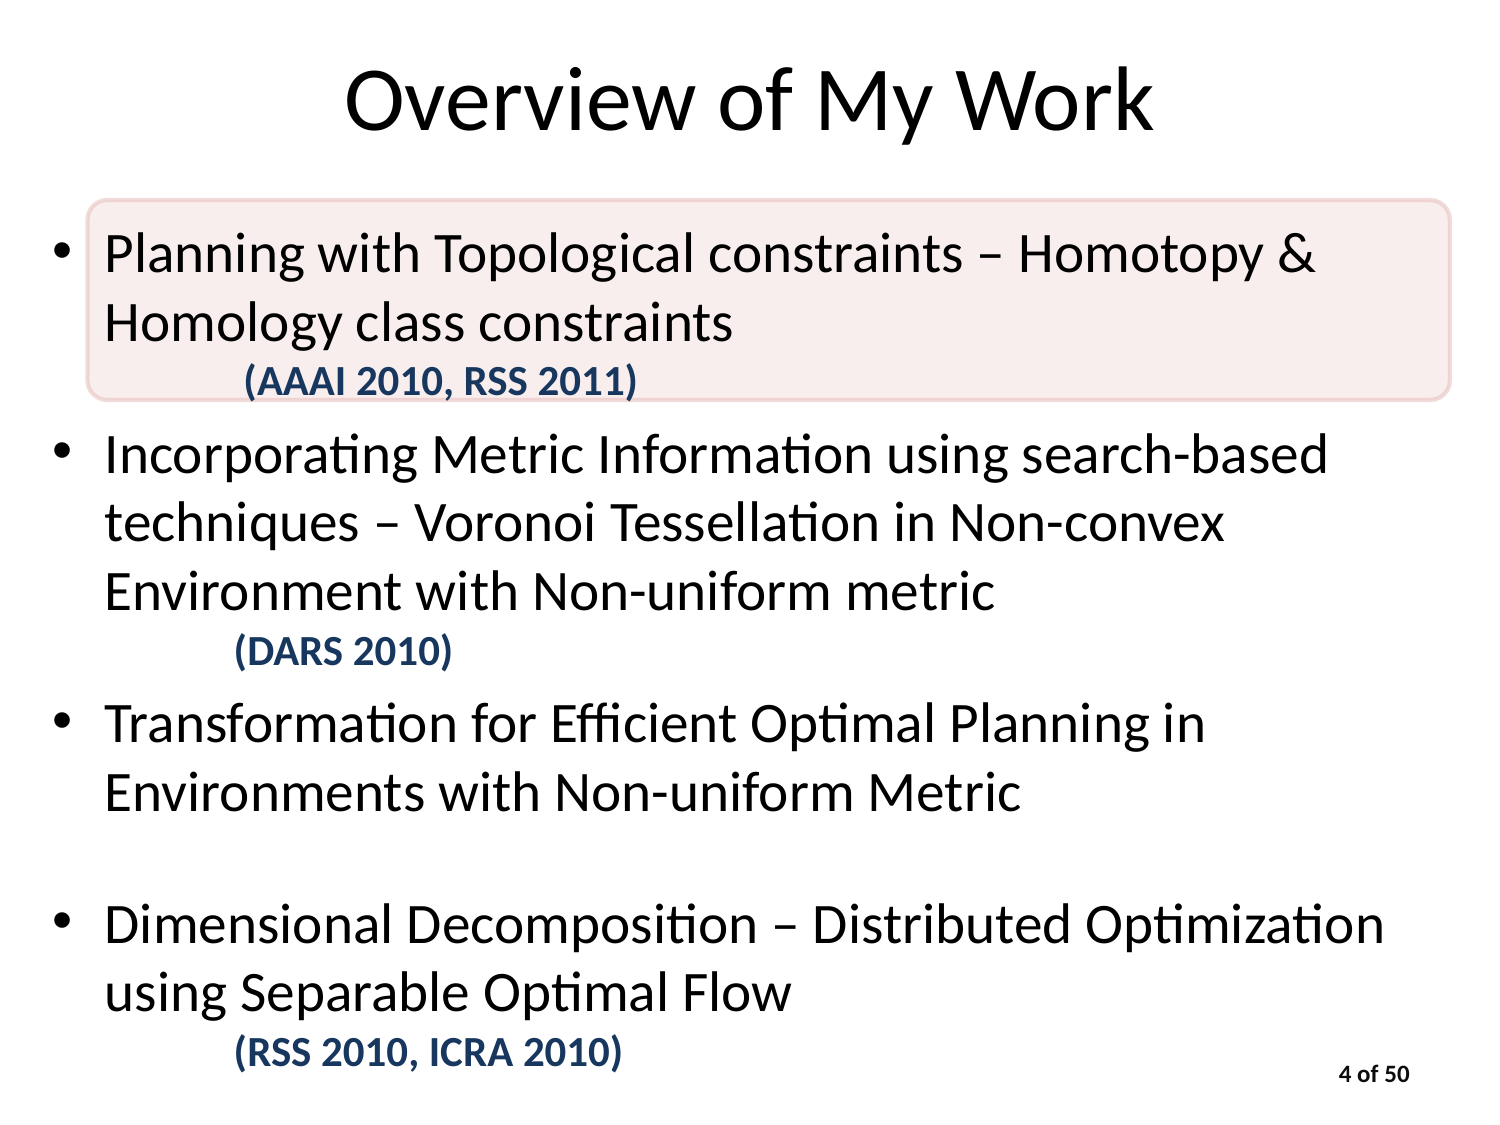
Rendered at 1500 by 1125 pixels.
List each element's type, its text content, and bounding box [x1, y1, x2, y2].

title Overview of My Work [75, 0, 1425, 188]
slide_number 4 of 50 [1074, 1042, 1425, 1103]
list Planning with Topological constraints – Homotopy & Homology class constraints (AAAI 2010, RSS 2011) Incorporating Metric Information using search-based techniques – Voronoi Tessellation in Non-convex Environment with Non-uniform metric (DARS 2010) Transformation for Efficient Optimal Planning in Environments with Non-uniform Metric Dimensional Decomposition – Distributed Optimization using Separable Optimal Flow (RSS 2010, ICRA 2010) [37, 207, 1463, 1088]
text_box [89, 197, 1448, 207]
